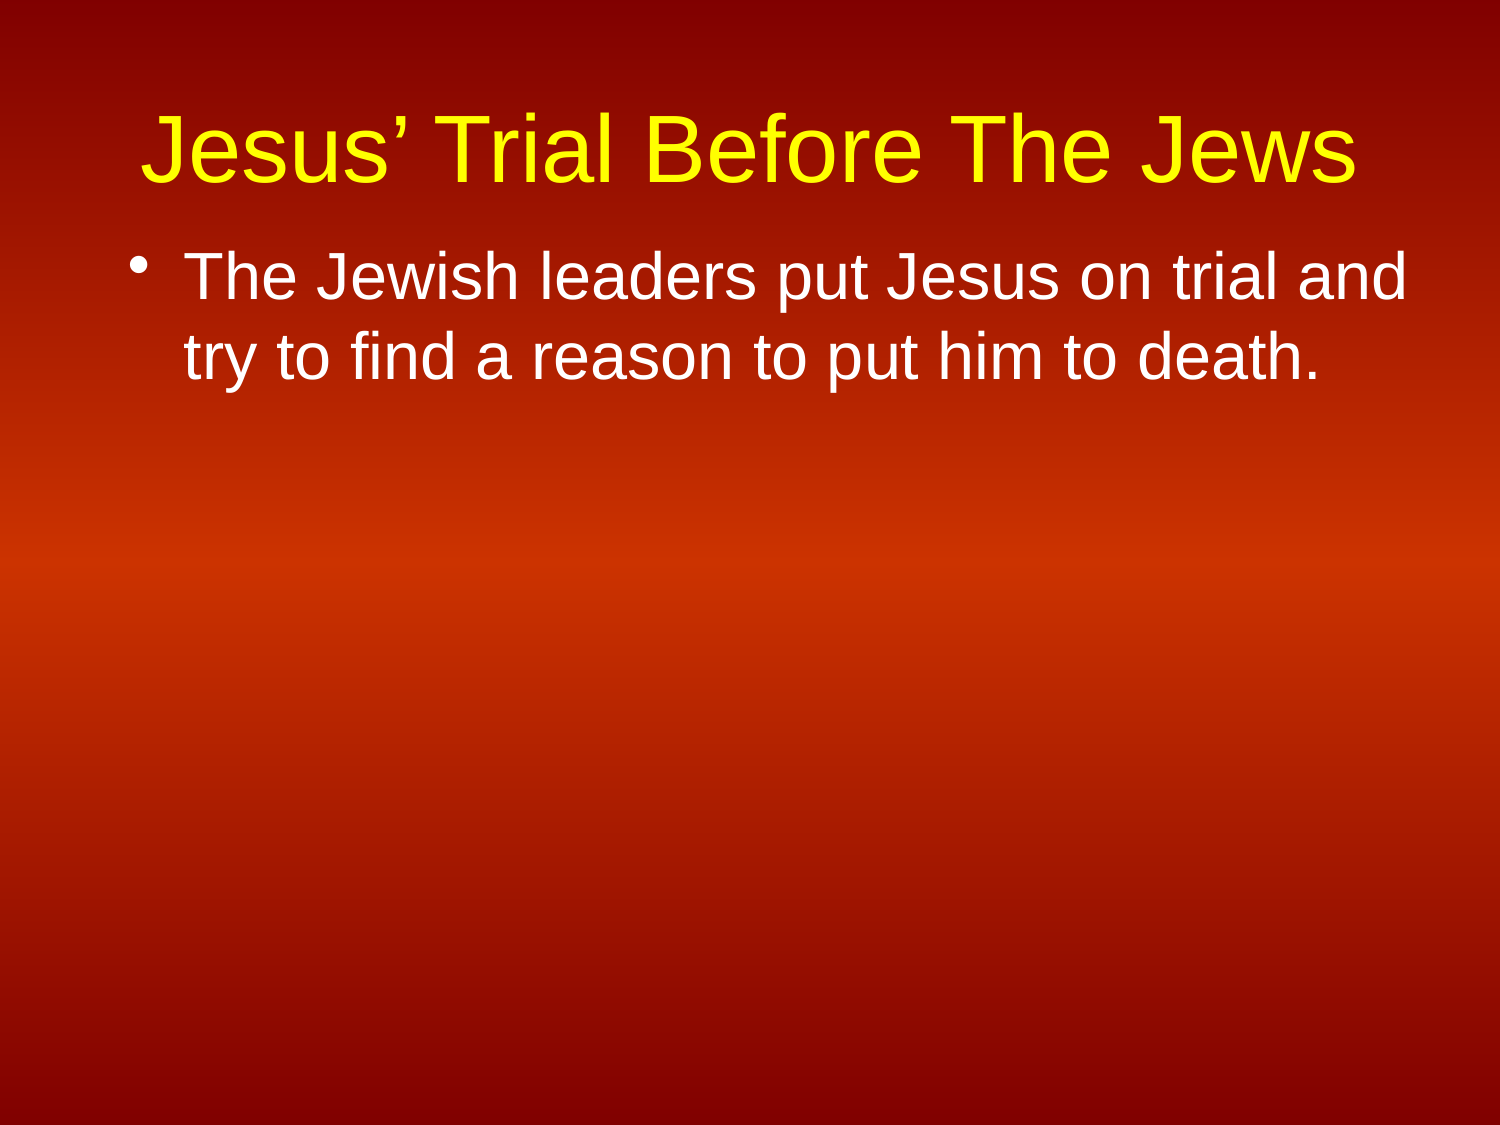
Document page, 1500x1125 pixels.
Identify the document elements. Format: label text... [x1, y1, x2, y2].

list The Jewish leaders put Jesus on trial and try to find a reason to put him to death. [112, 224, 1463, 1125]
title Jesus’ Trial Before The Jews [37, 50, 1463, 238]
